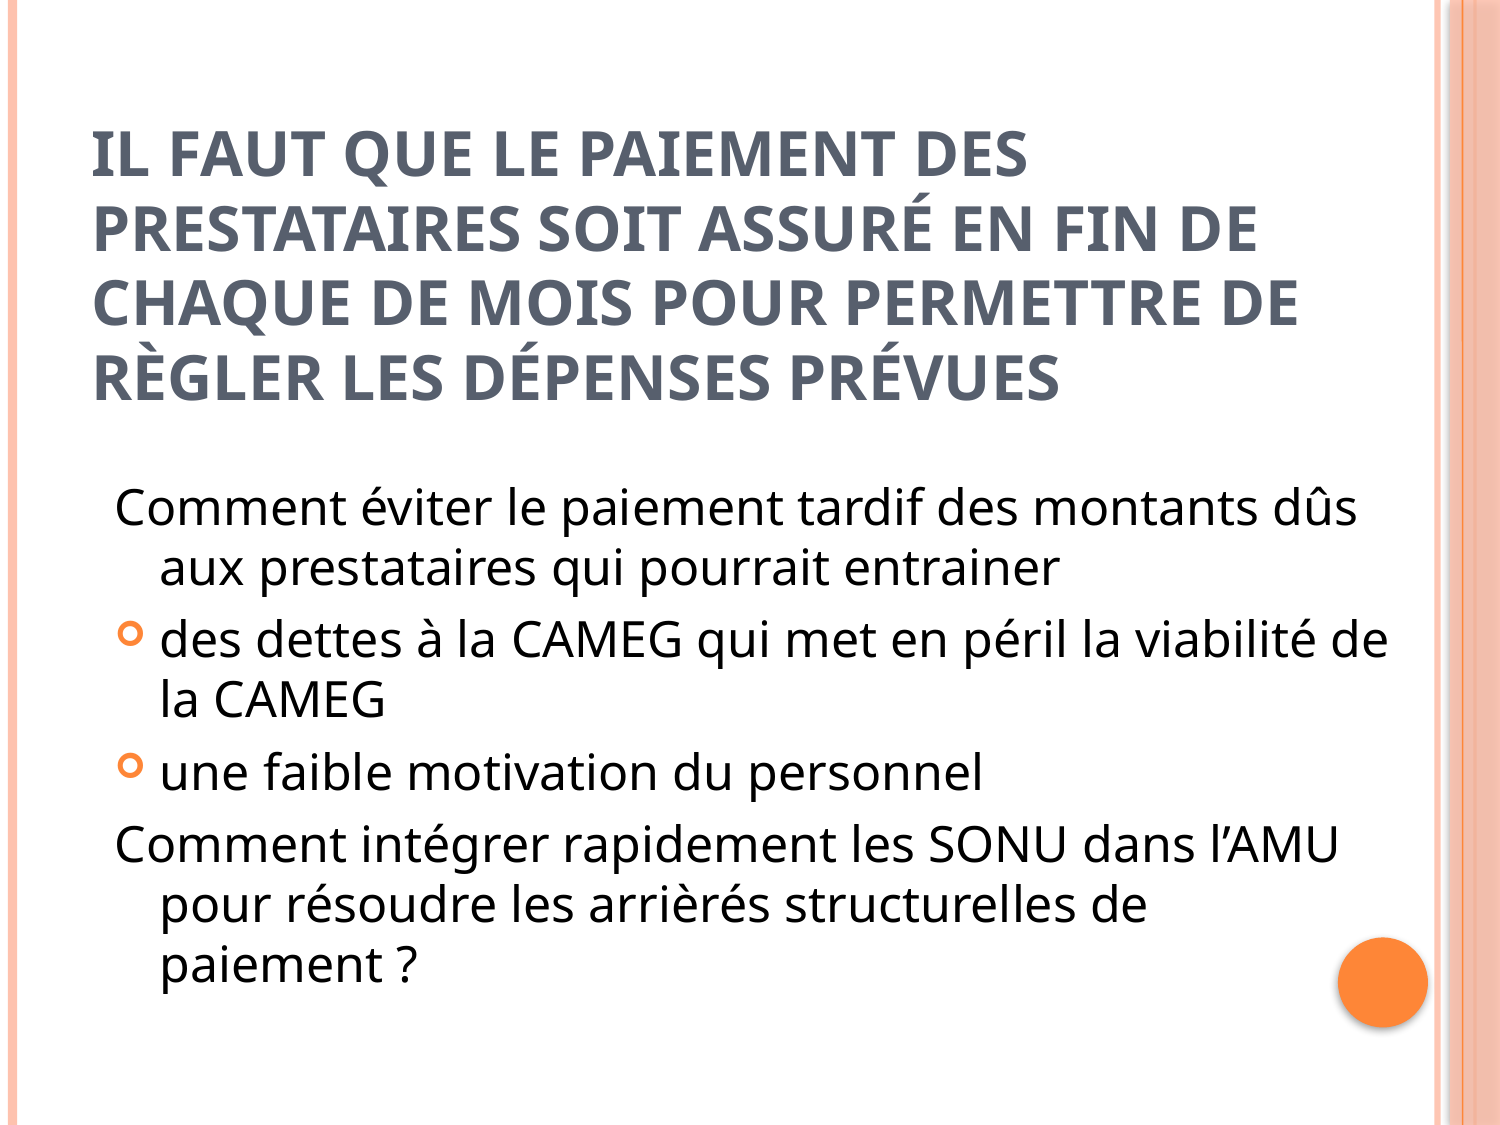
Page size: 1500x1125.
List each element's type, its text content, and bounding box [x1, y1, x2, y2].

title Il faut que le paiement des prestataires soit assuré en fin de chaque de mois pour permettre de règler les dépenses prévues [76, 45, 1425, 421]
list Comment éviter le paiement tardif des montants dûs aux prestataires qui pourrait entrainer des dettes à la CAMEG qui met en péril la viabilité de la CAMEG une faible motivation du personnel Comment intégrer rapidement les SONU dans l’AMU pour résoudre les arrièrés structurelles de paiement ? [100, 468, 1425, 1035]
